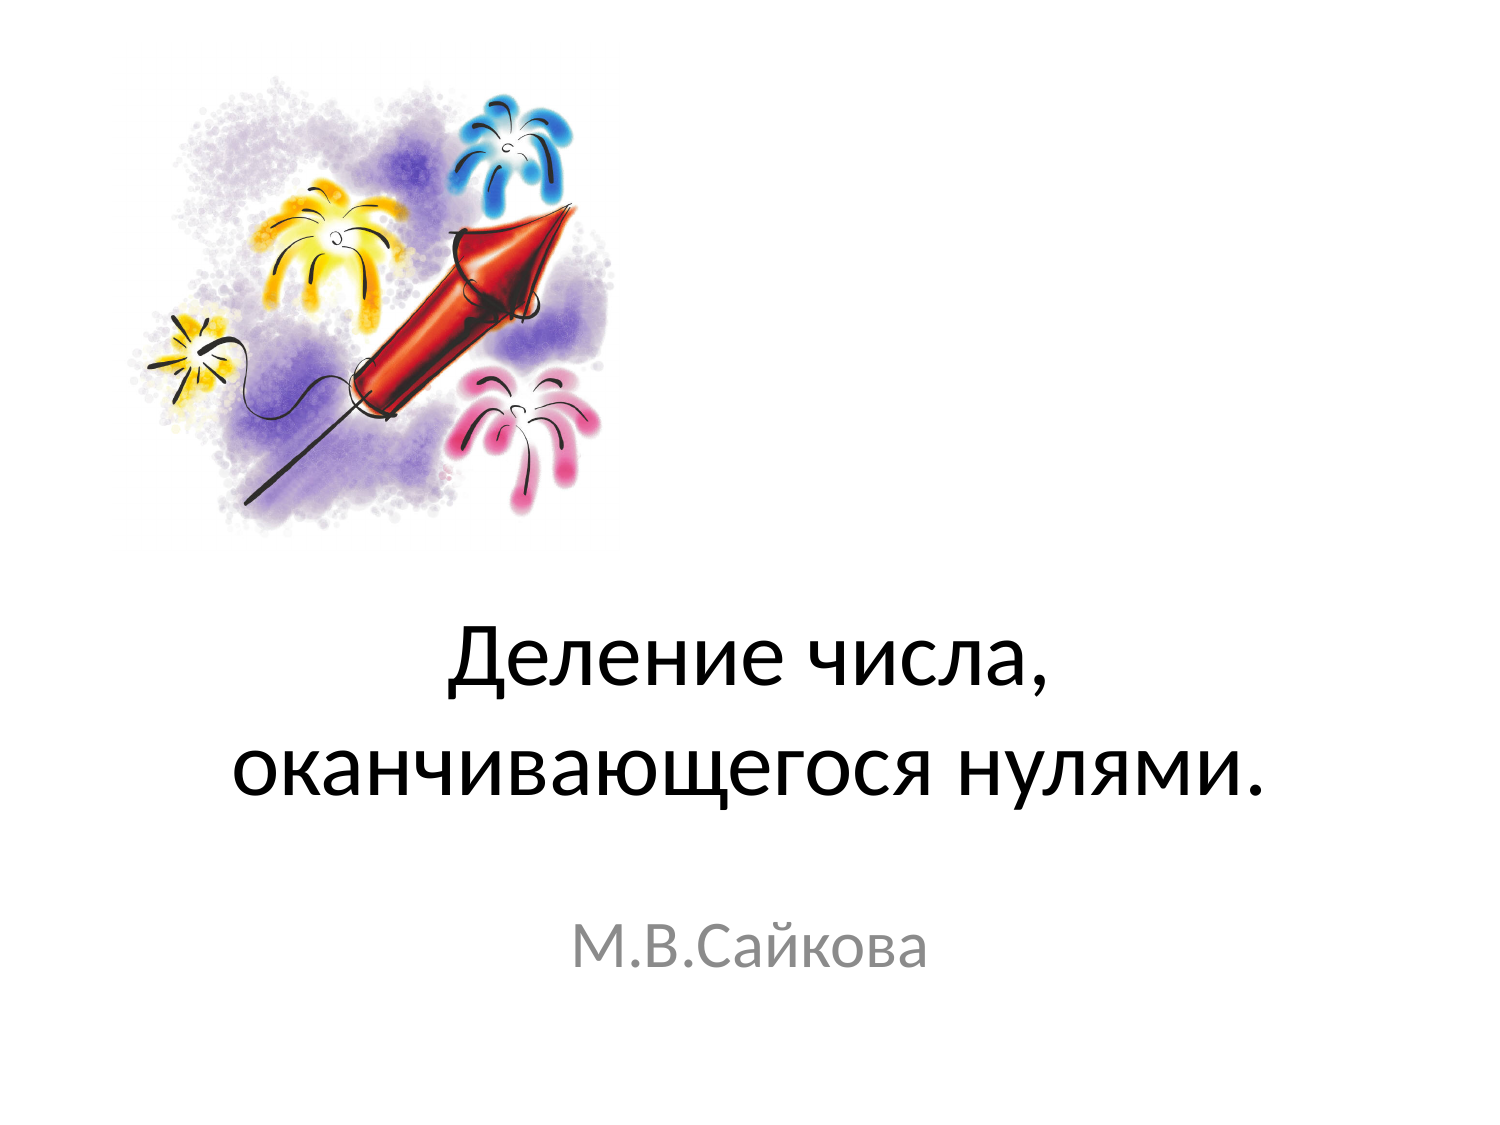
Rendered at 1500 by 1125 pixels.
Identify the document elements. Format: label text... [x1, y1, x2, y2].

title Деление числа, оканчивающегося нулями. [112, 527, 1388, 882]
picture [111, 42, 620, 551]
subtitle М.В.Сайкова [225, 893, 1275, 1071]
